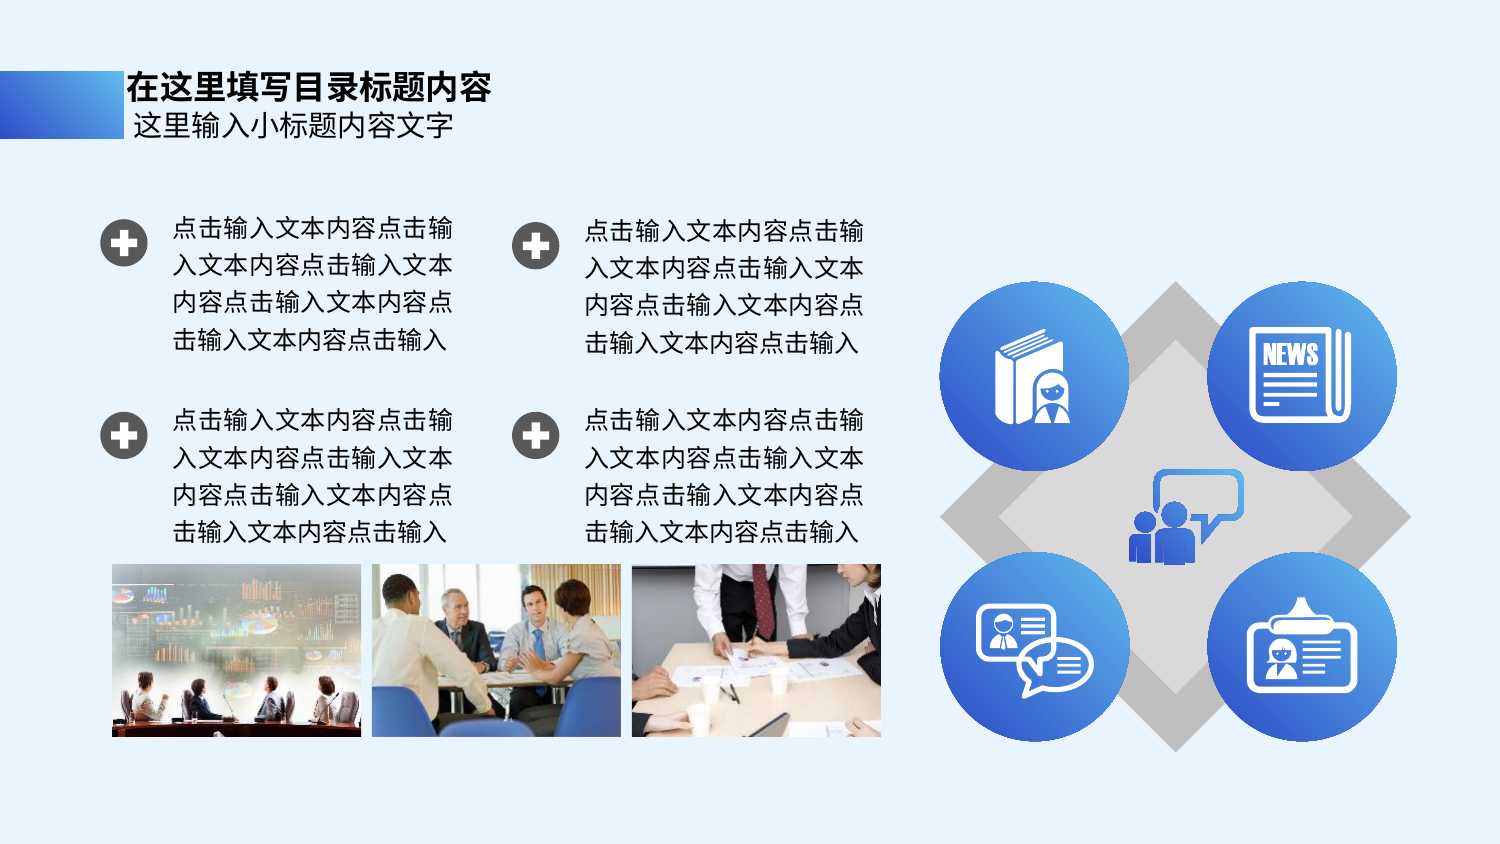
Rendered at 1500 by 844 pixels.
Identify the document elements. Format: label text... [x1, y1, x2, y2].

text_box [100, 197, 469, 361]
text_box [1134, 703, 1202, 755]
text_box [511, 200, 881, 364]
text_box [1134, 278, 1202, 338]
text_box [1357, 479, 1414, 550]
text_box [630, 562, 883, 739]
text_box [1207, 551, 1397, 742]
text_box [937, 479, 993, 550]
text_box [110, 562, 363, 739]
text_box [370, 562, 623, 739]
text_box 这里输入小标题内容文字 [118, 99, 471, 150]
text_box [998, 339, 1354, 695]
text_box 在这里填写目录标题内容 [112, 59, 538, 114]
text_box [100, 389, 469, 554]
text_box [940, 551, 1130, 742]
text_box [1207, 281, 1397, 472]
text_box [0, 69, 118, 140]
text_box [511, 389, 881, 554]
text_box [939, 281, 1130, 472]
